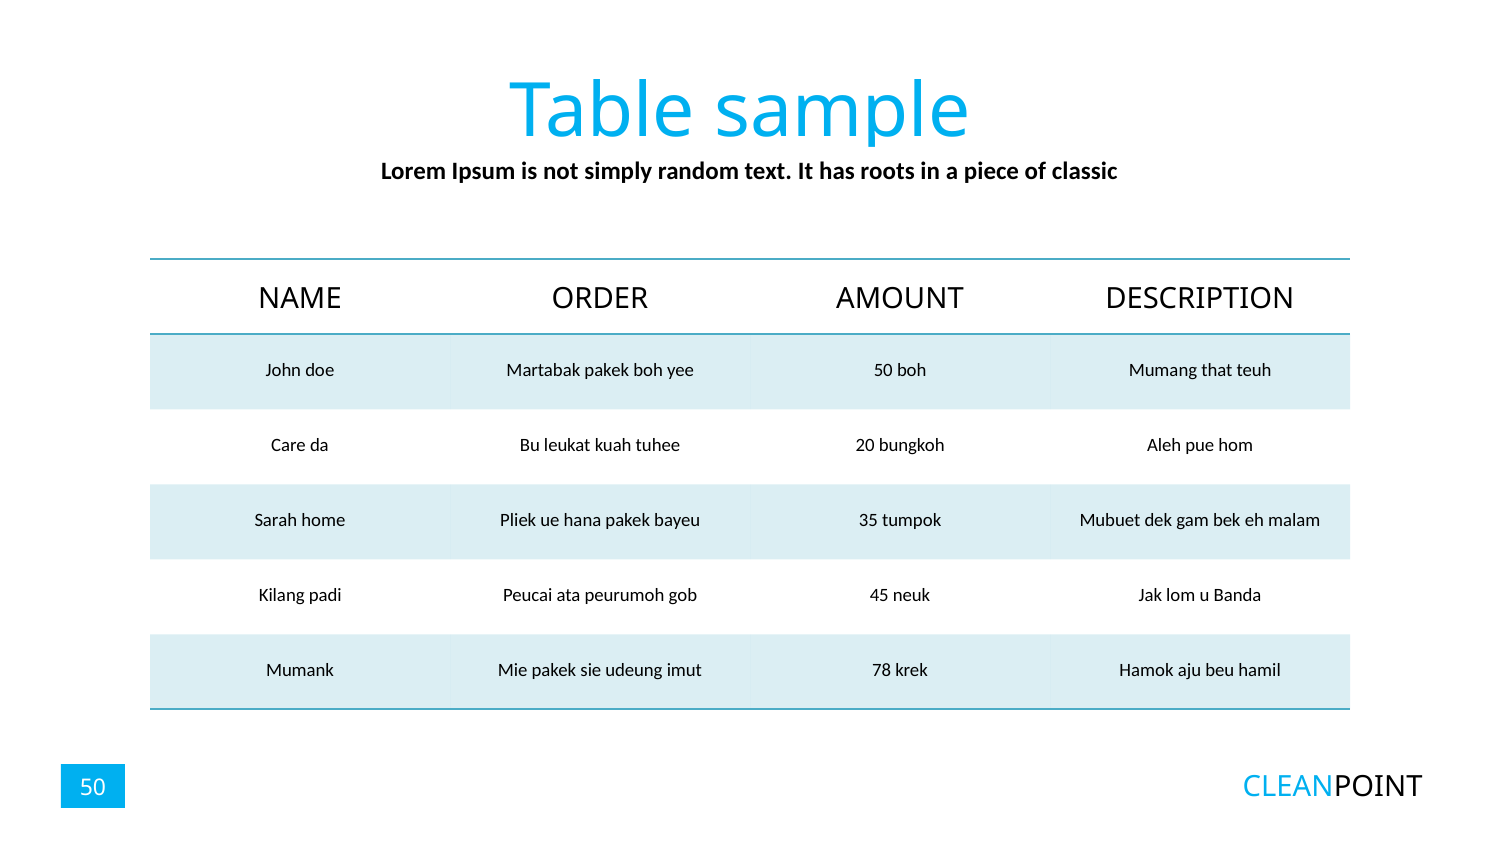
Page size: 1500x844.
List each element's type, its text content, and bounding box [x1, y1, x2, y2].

table_cell Martabak pakek boh yee [450, 335, 750, 409]
table_cell Aleh pue hom [1050, 409, 1350, 484]
table_cell Care da [150, 409, 450, 484]
table_cell Mumang that teuh [1050, 335, 1350, 409]
table_header NAME [150, 260, 450, 333]
table_cell John doe [150, 335, 450, 409]
table_cell Pliek ue hana pakek bayeu [450, 484, 750, 559]
text_box CLEANPOINT [149, 746, 1438, 810]
text_box Lorem Ipsum is not simply random text. It has roots in a piece of classic [149, 146, 1350, 192]
table_cell 78 krek [750, 634, 1050, 708]
table_header DESCRIPTION [1050, 260, 1350, 333]
table_cell Kilang padi [150, 559, 450, 634]
table_cell Sarah home [150, 484, 450, 559]
table_cell Peucai ata peurumoh gob [450, 559, 750, 634]
table_cell Mie pakek sie udeung imut [450, 634, 750, 708]
table_cell Mubuet dek gam bek eh malam [1050, 484, 1350, 559]
table_header ORDER [450, 260, 750, 333]
table_cell Bu leukat kuah tuhee [450, 409, 750, 484]
table_cell Mumank [150, 634, 450, 708]
title Table sample [300, 96, 1200, 146]
table_cell 20 bungkoh [750, 409, 1050, 484]
table_cell Hamok aju beu hamil [1050, 634, 1350, 708]
table_cell 50 boh [750, 335, 1050, 409]
text_box 50 [59, 762, 127, 810]
table_header AMOUNT [750, 260, 1050, 333]
table_cell 45 neuk [750, 559, 1050, 634]
table_cell 35 tumpok [750, 484, 1050, 559]
table_cell Jak lom u Banda [1050, 559, 1350, 634]
